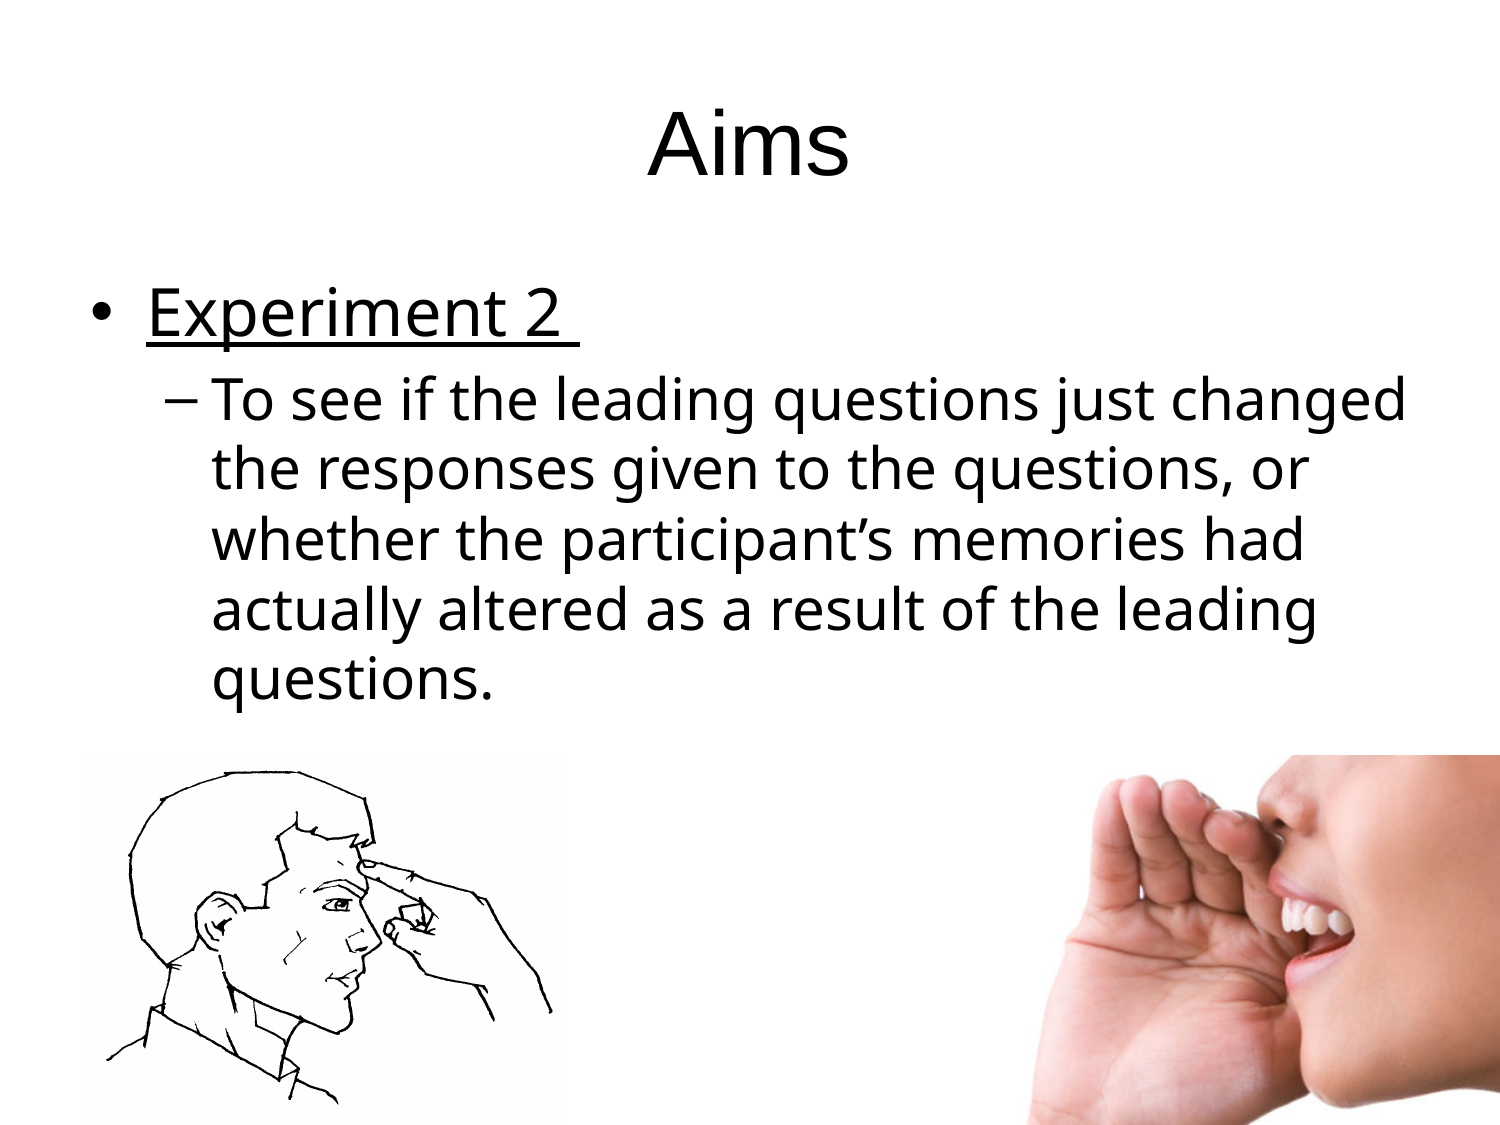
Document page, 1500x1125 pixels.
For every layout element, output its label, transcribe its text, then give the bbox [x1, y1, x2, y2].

picture [87, 755, 567, 1125]
picture [899, 755, 1500, 1125]
list Experiment 2 To see if the leading questions just changed the responses given to the questions, or whether the participant’s memories had actually altered as a result of the leading questions. [75, 262, 1425, 1005]
title Aims [75, 45, 1425, 233]
